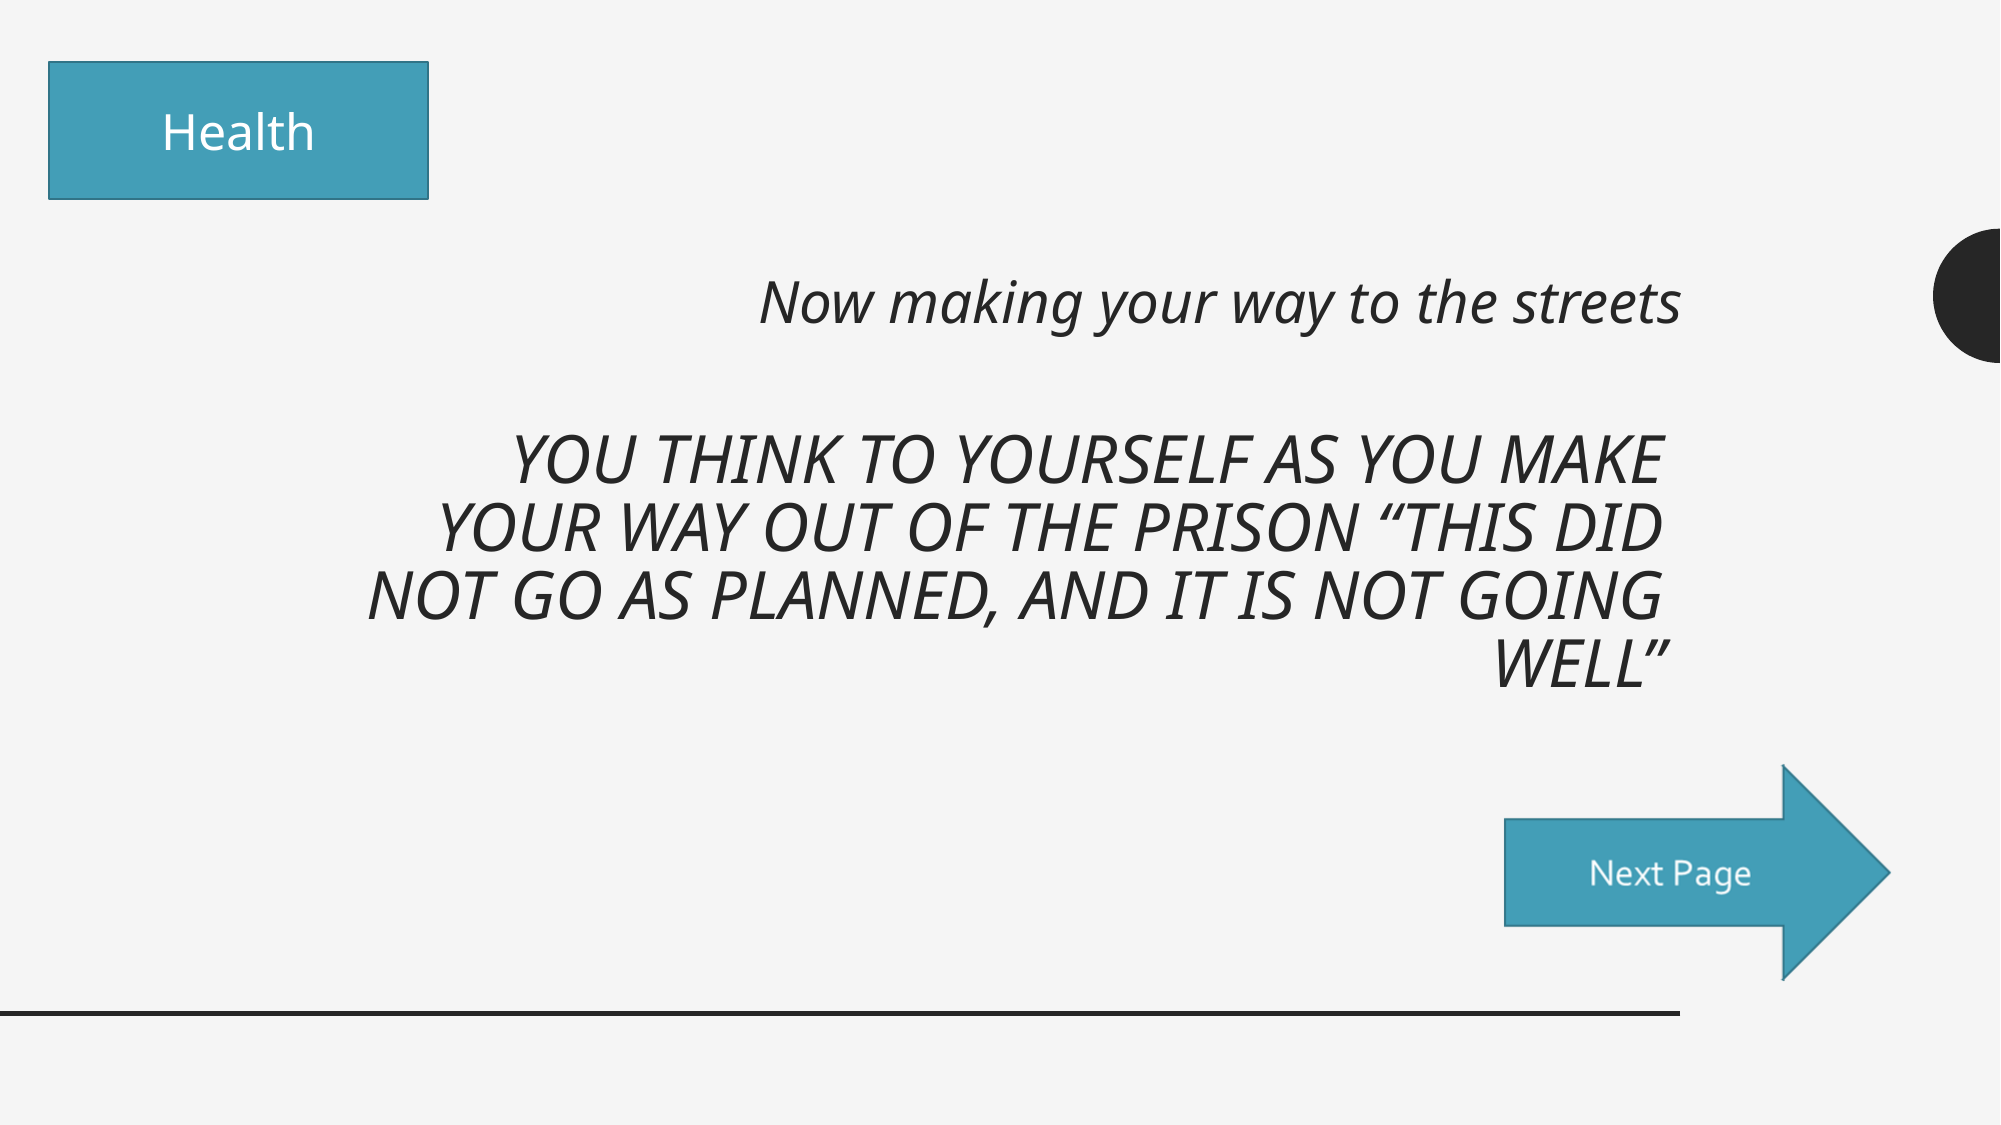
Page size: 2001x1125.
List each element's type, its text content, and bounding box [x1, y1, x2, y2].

text_box Health [48, 61, 429, 200]
title You think to yourself as you make your way out of the prison “this did not go as planned, and it is not going well” [319, 421, 1681, 961]
list Now making your way to the streets [319, 228, 1698, 363]
picture [1503, 761, 1893, 984]
